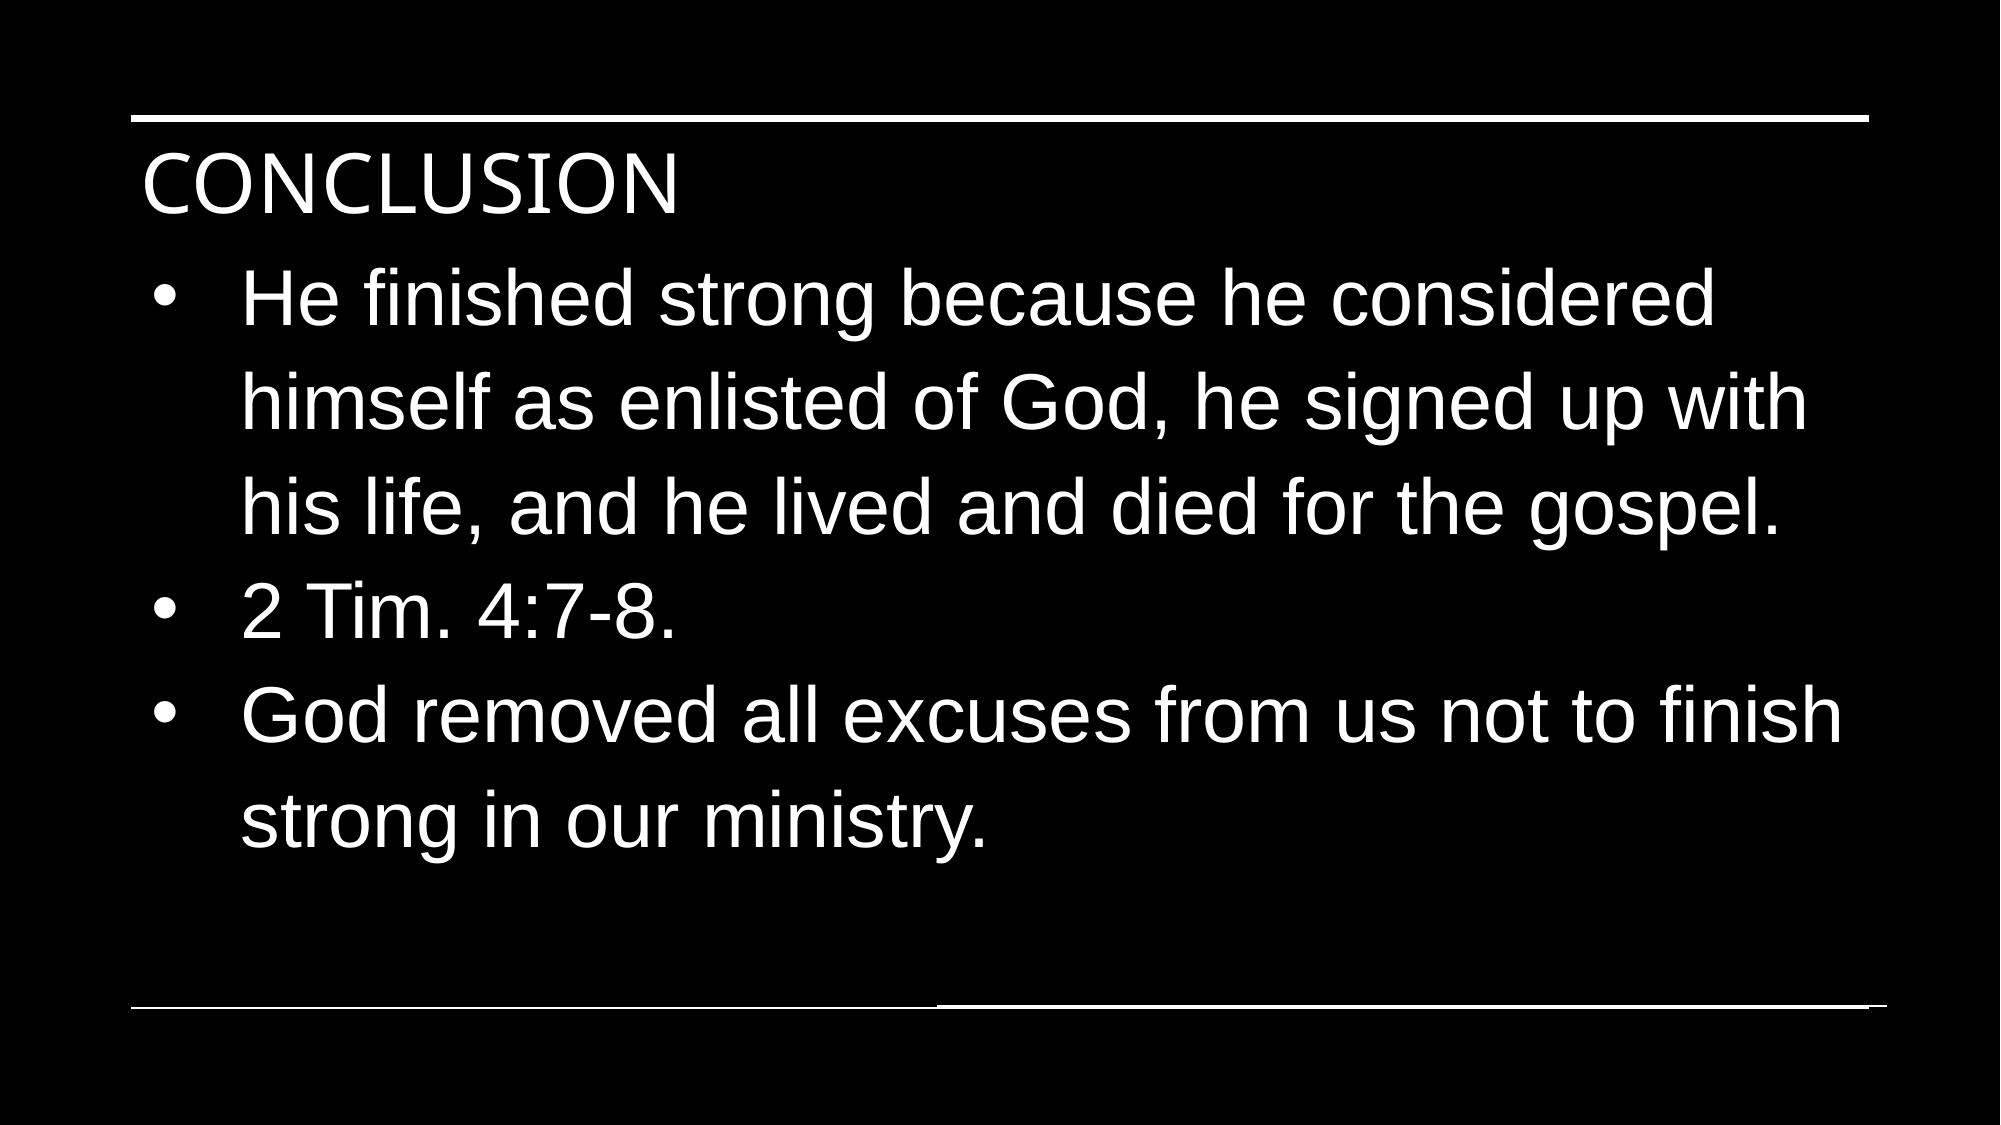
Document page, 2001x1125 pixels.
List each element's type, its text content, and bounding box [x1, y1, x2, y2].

title conclusion [125, 112, 791, 249]
list He finished strong because he considered himself as enlisted of God, he signed up with his life, and he lived and died for the gospel. 2 Tim. 4:7-8. God removed all excuses from us not to finish strong in our ministry. [136, 229, 1864, 970]
